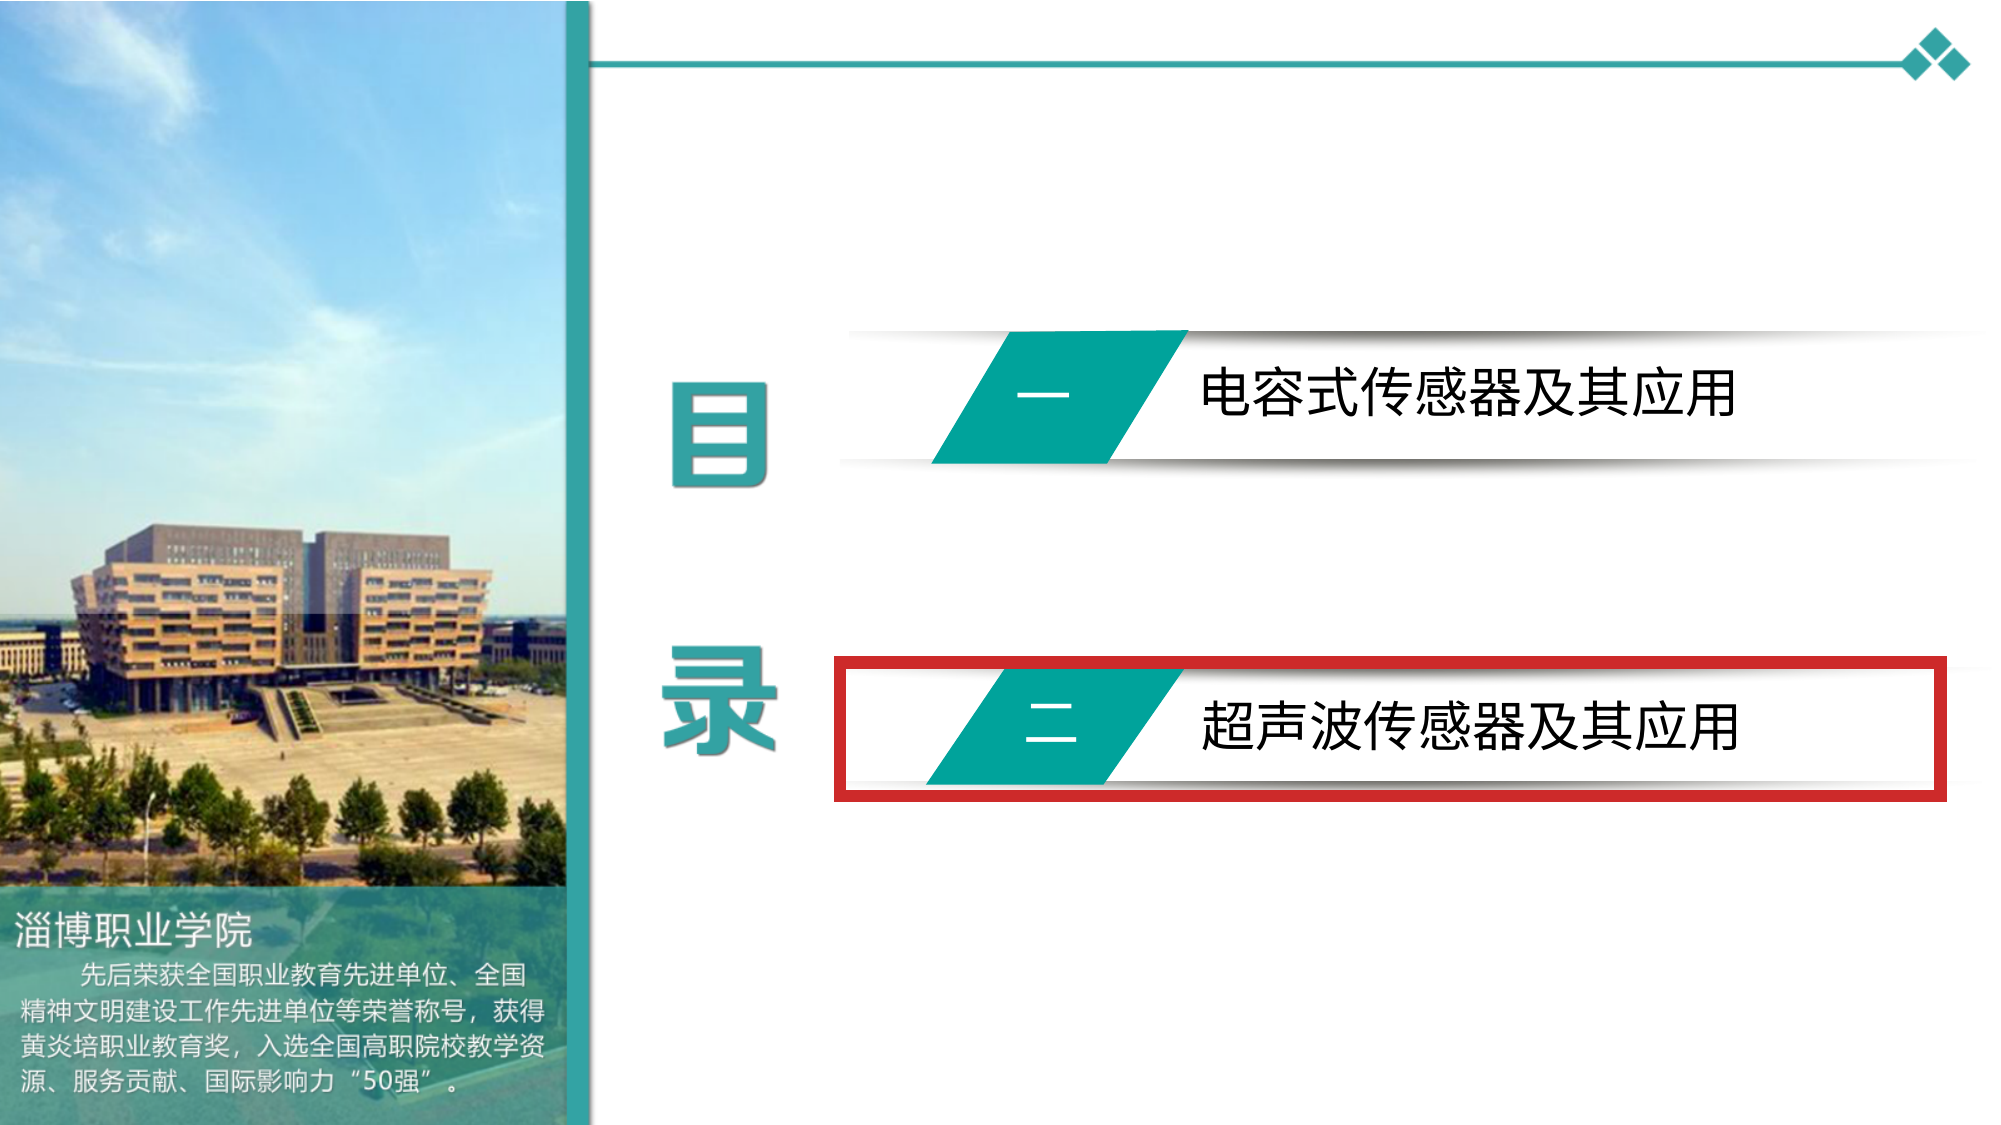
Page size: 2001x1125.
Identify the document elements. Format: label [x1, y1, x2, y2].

picture [0, 1, 1999, 1125]
text_box [833, 666, 1992, 799]
text_box [839, 330, 1986, 480]
